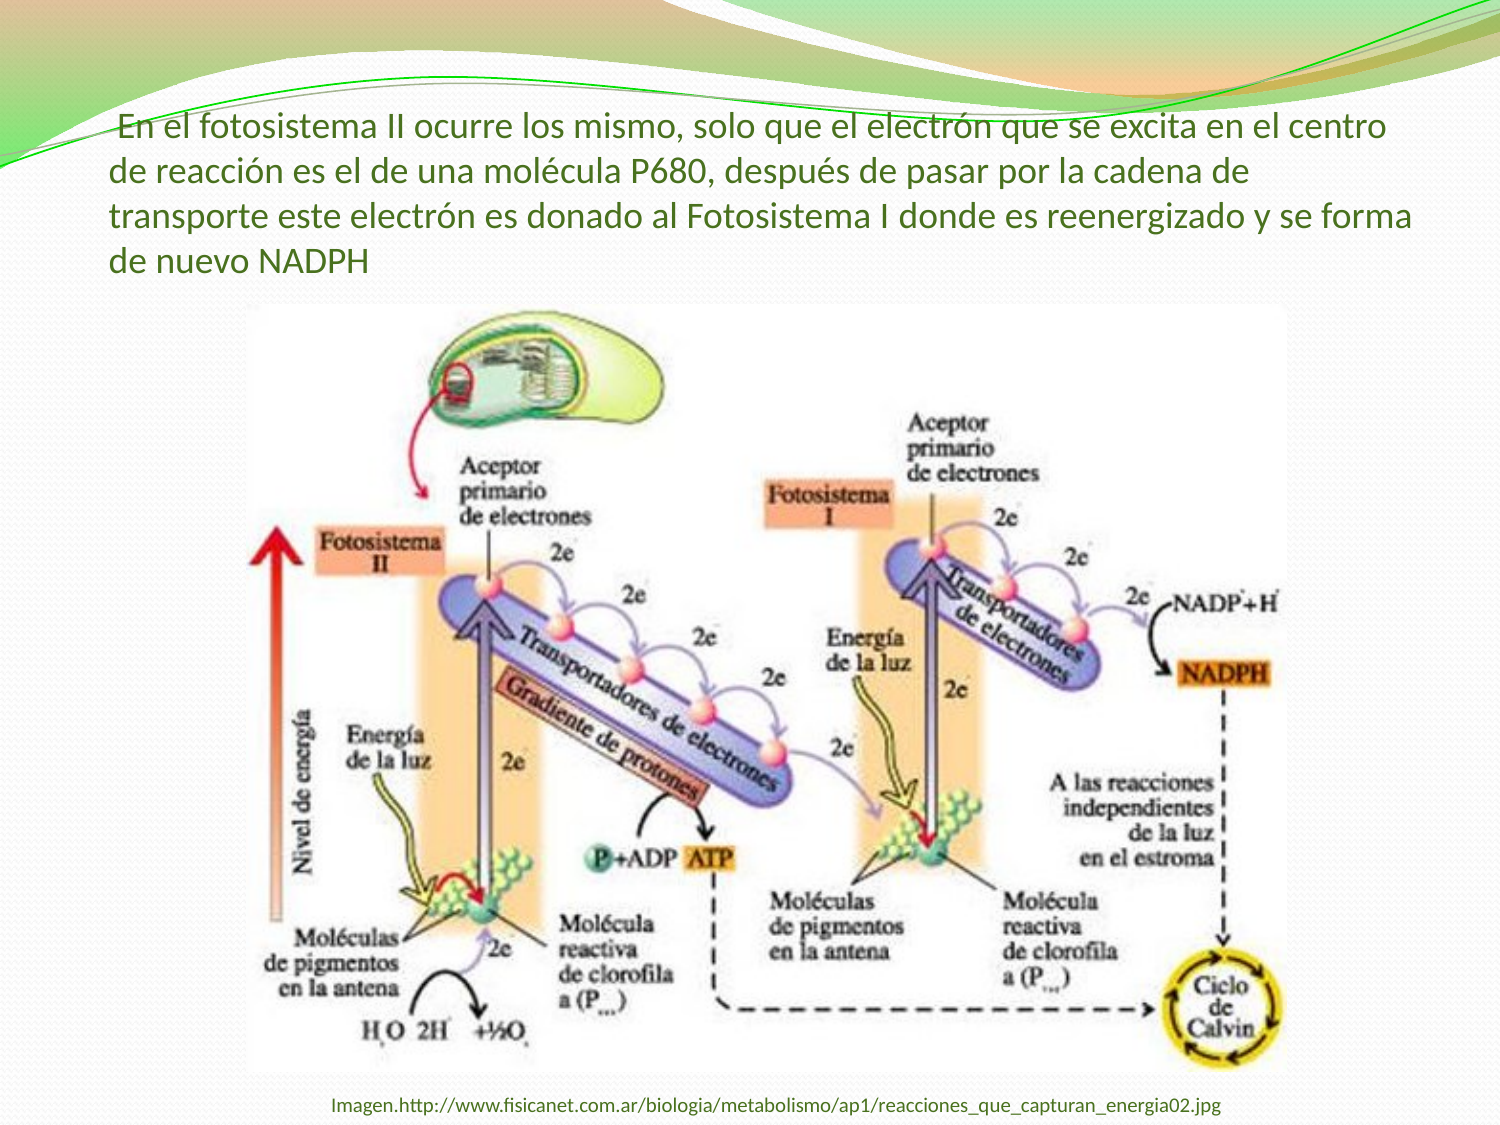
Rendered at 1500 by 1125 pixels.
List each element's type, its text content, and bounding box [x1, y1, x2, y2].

picture [245, 304, 1288, 1073]
text_box En el fotosistema II ocurre los mismo, solo que el electrón que se excita en el centro de reacción es el de una molécula P680, después de pasar por la cadena de transporte este electrón es donado al Fotosistema I donde es reenergizado y se forma de nuevo NADPH [93, 93, 1430, 334]
text_box Imagen.http://www.fisicanet.com.ar/biologia/metabolismo/ap1/reacciones_que_capturan_energia02.jpg [316, 1084, 1348, 1125]
